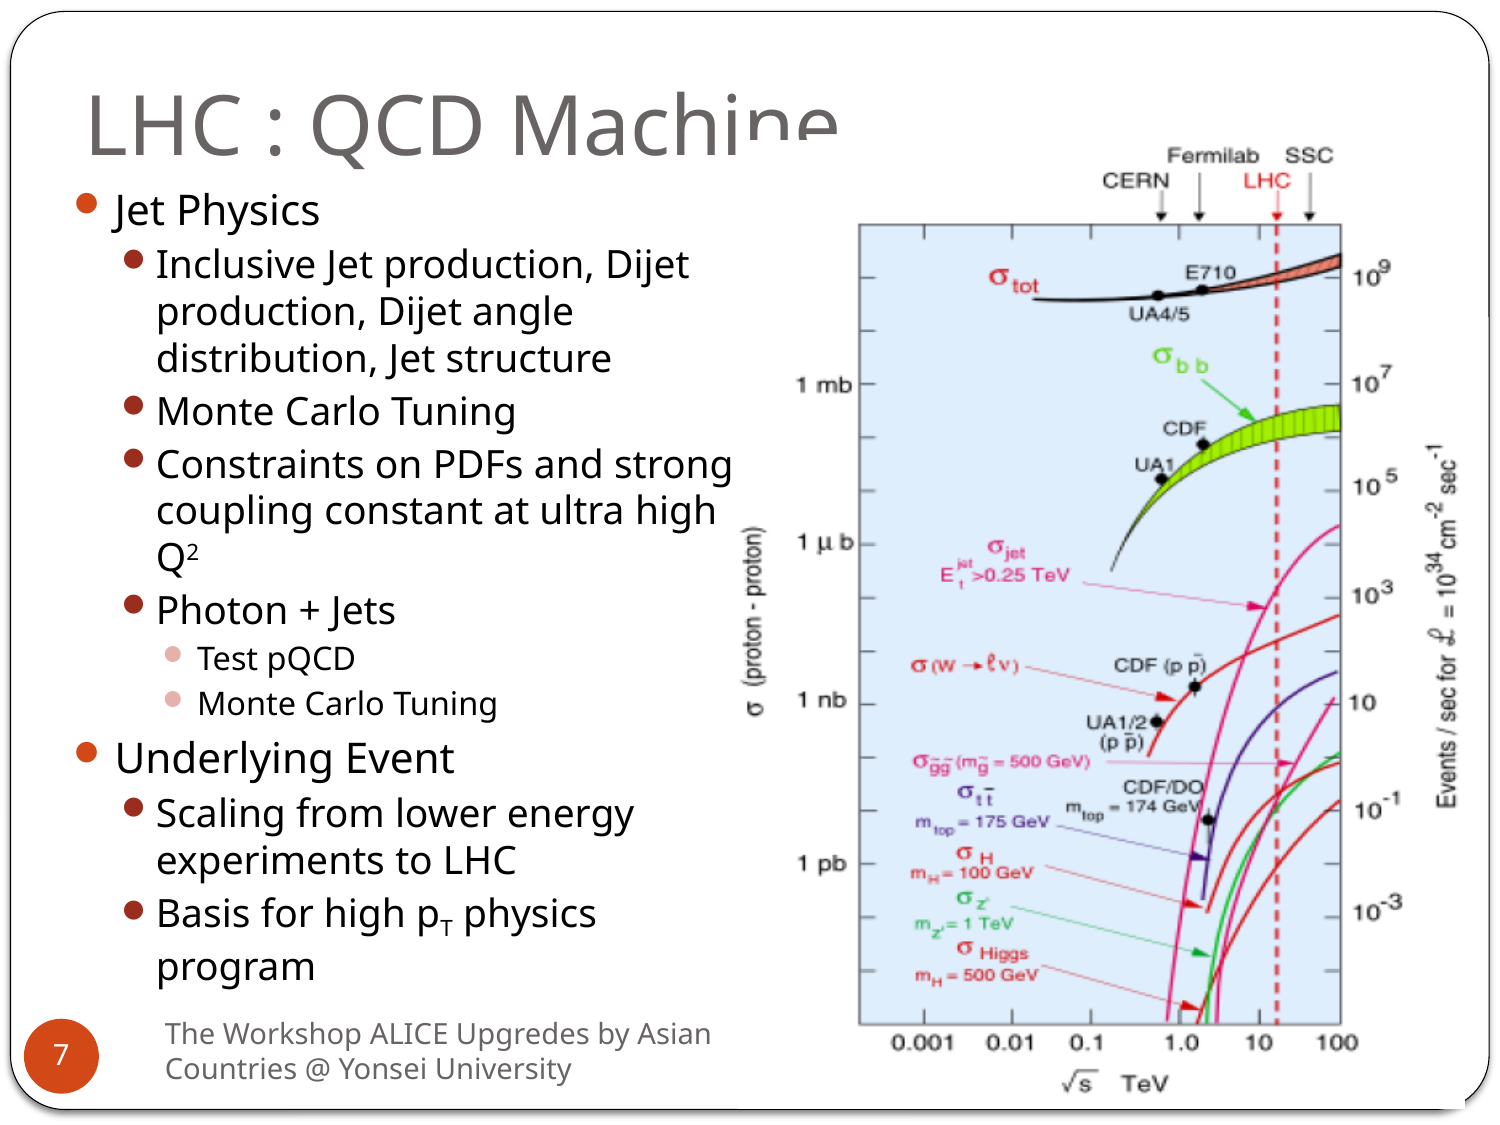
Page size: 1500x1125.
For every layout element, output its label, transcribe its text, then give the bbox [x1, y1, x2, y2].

footer The Workshop ALICE Upgredes by Asian Countries @ Yonsei University [150, 1012, 732, 1088]
picture [738, 140, 1466, 1109]
list Jet Physics Inclusive Jet production, Dijet production, Dijet angle distribution, Jet structure Monte Carlo Tuning Constraints on PDFs and strong coupling constant at ultra high Q2 Photon + Jets Test pQCD Monte Carlo Tuning Underlying Event Scaling from lower energy experiments to LHC Basis for high pT physics program [58, 175, 732, 997]
title LHC : QCD Machine [70, 23, 1421, 175]
slide_number 7 [23, 1018, 99, 1094]
